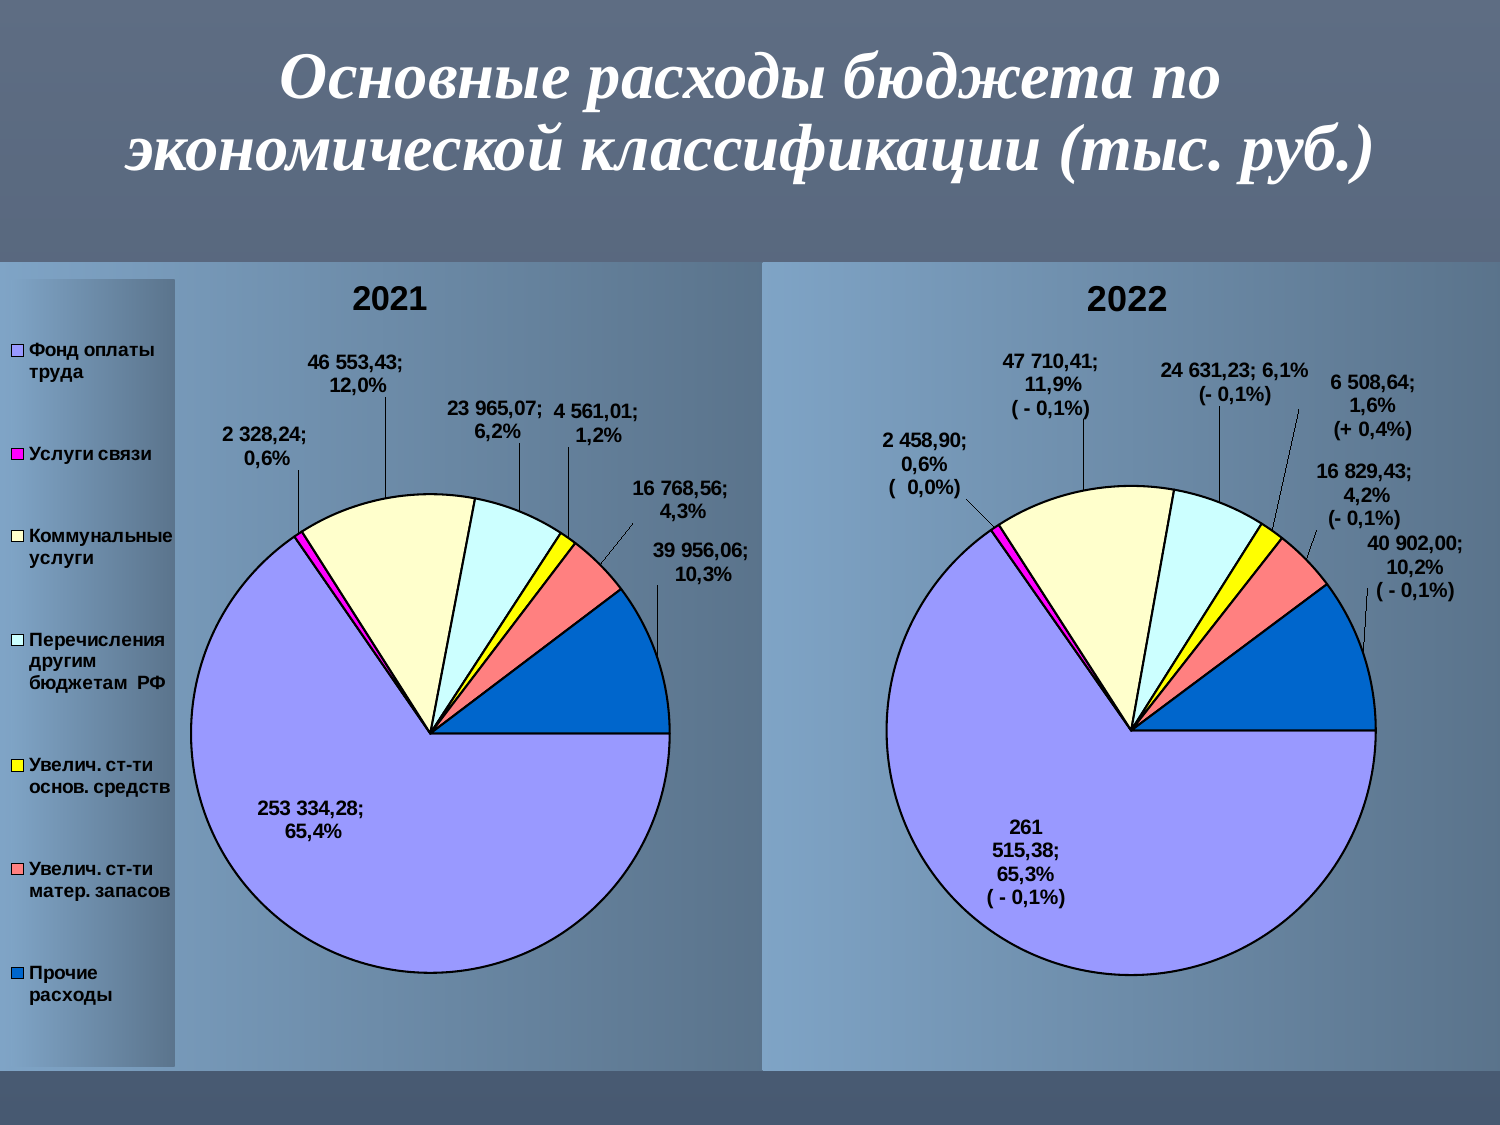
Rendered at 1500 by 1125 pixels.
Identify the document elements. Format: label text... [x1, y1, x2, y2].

title Основные расходы бюджета по экономической классификации (тыс. руб.) [76, 19, 1427, 207]
chart [0, 262, 1500, 1071]
